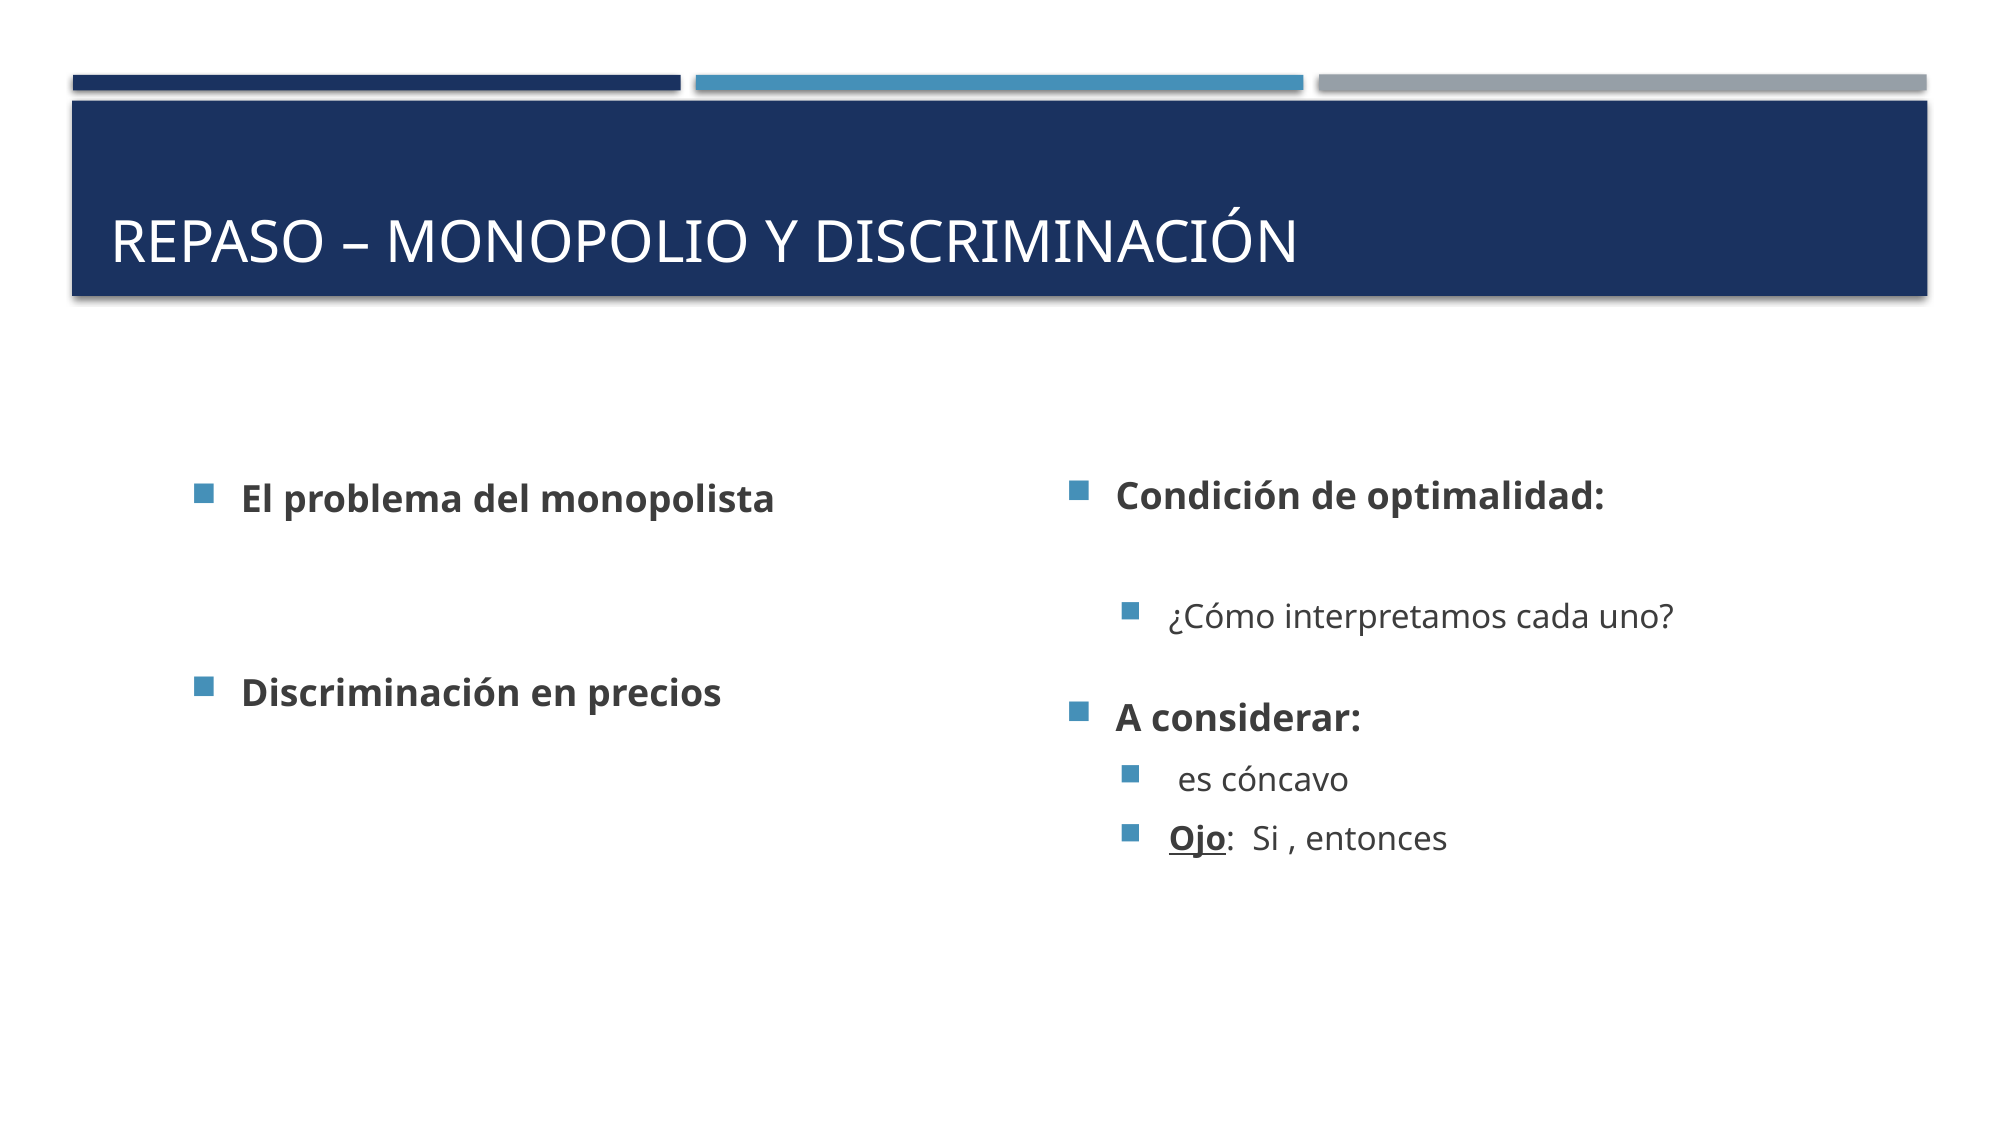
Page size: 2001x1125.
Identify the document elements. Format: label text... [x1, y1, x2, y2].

title Repaso – monopolio y discriminación [95, 115, 1905, 282]
